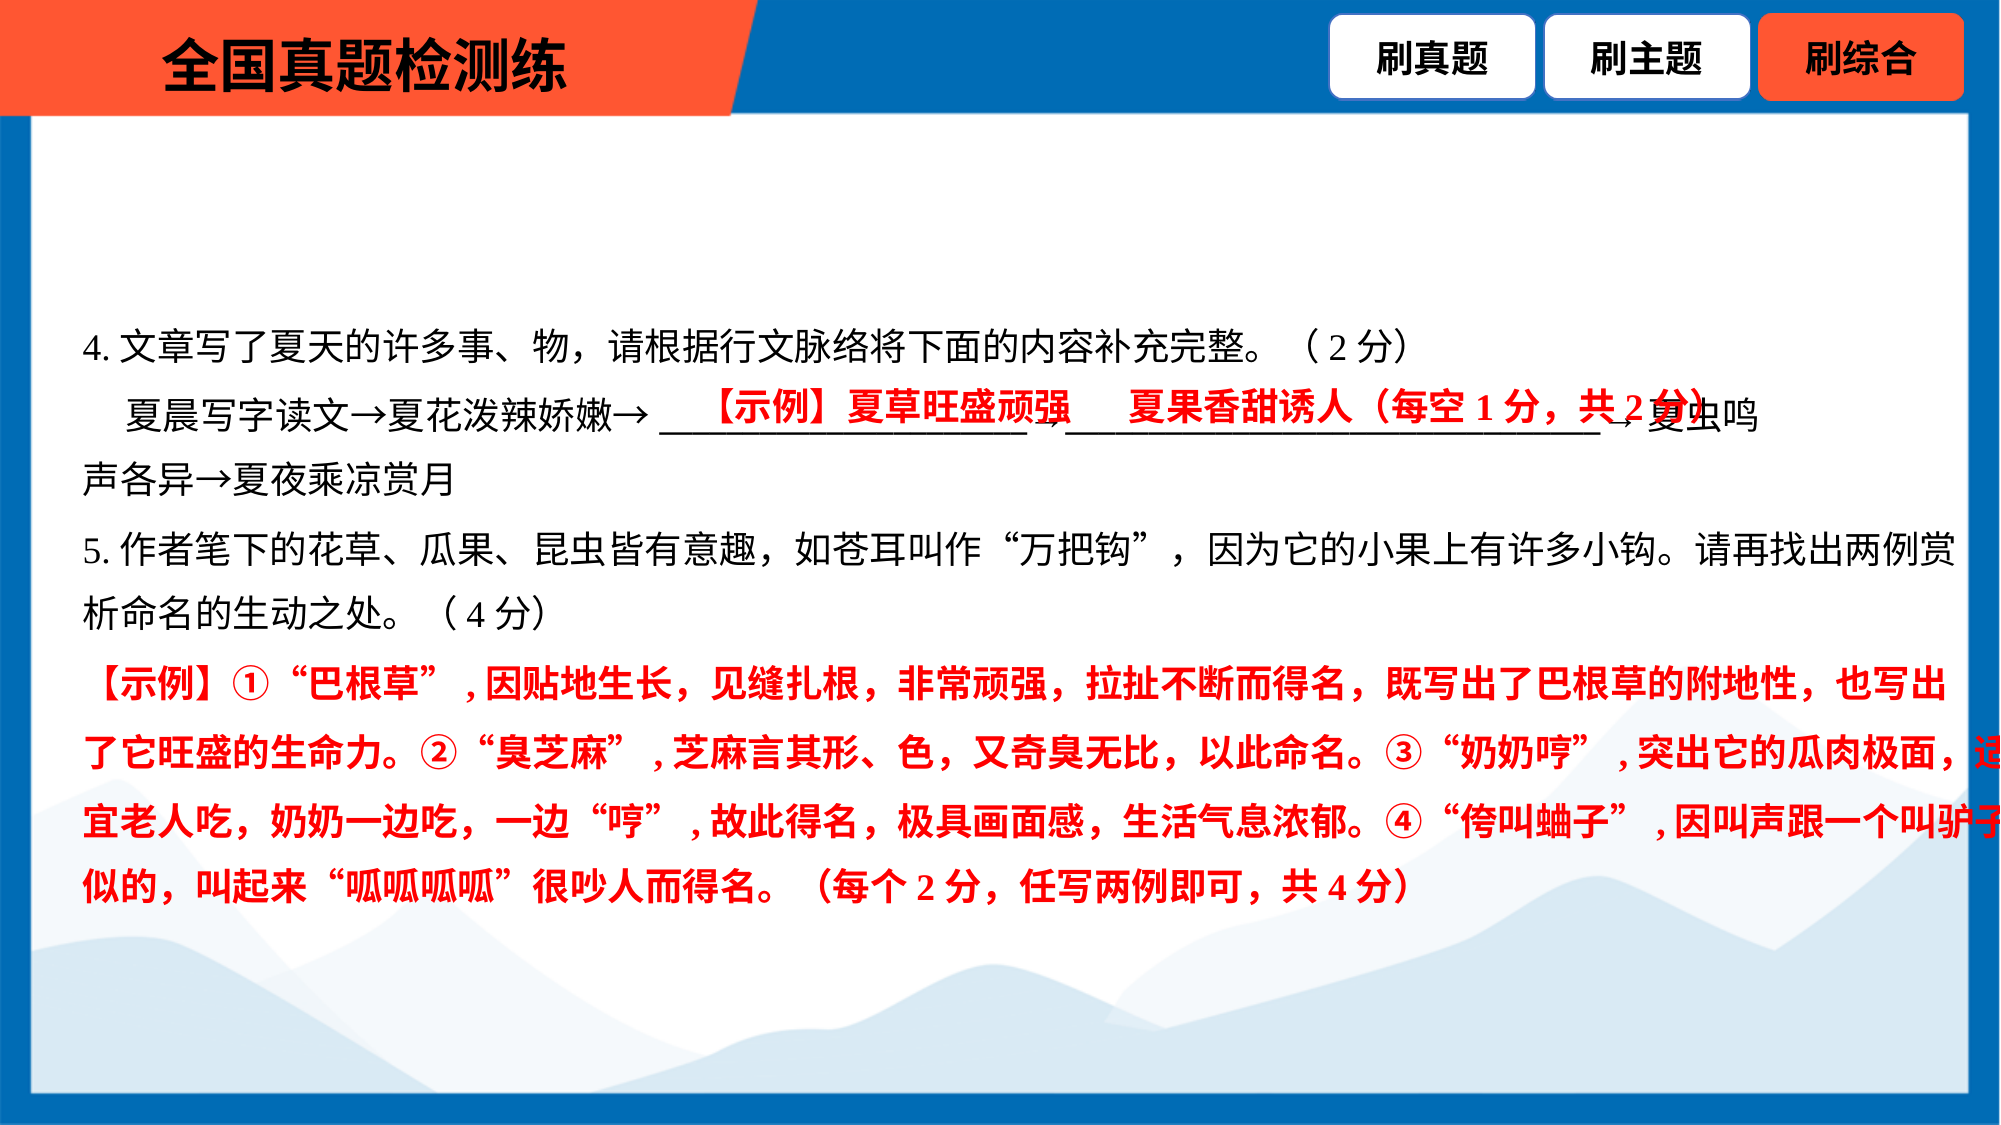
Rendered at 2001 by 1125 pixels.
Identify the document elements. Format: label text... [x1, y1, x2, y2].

text_box 5.作者笔下的花草、瓜果、昆虫皆有意趣，如苍耳叫作“万把钩”，因为它的小果上有许多小钩。请再找出两例赏 析命名的生动之处。（4分） [82, 502, 1917, 629]
text_box 4.文章写了夏天的许多事、物，请根据行文脉络将下面的内容补充完整。（2分） 夏晨写字读文→夏花泼辣娇嫩→______________________→________________________________→夏虫鸣 声各异→夏夜乘凉赏月 [82, 299, 1917, 495]
picture [0, 0, 2000, 1125]
text_box 【示例】夏草旺盛顽强 [683, 362, 1086, 422]
text_box 【示例】①“巴根草”,因贴地生长，见缝扎根，非常顽强，拉扯不断而得名，既写出了巴根草的附地性，也写出 了它旺盛的生命力。②“臭芝麻”,芝麻言其形、色，又奇臭无比，以此命名。③“奶奶哼”,突出它的瓜肉极面，适 宜老人吃，奶奶一边吃，一边“哼”,故此得名，极具画面感，生活气息浓郁。④“侉叫蛐子”,因叫声跟一个叫驴子 似的，叫起来“呱呱呱呱”很吵人而得名。（每个2分，任写两例即可，共4分） [82, 636, 1917, 901]
text_box 夏果香甜诱人（每空1分，共2分） [1133, 362, 1724, 422]
